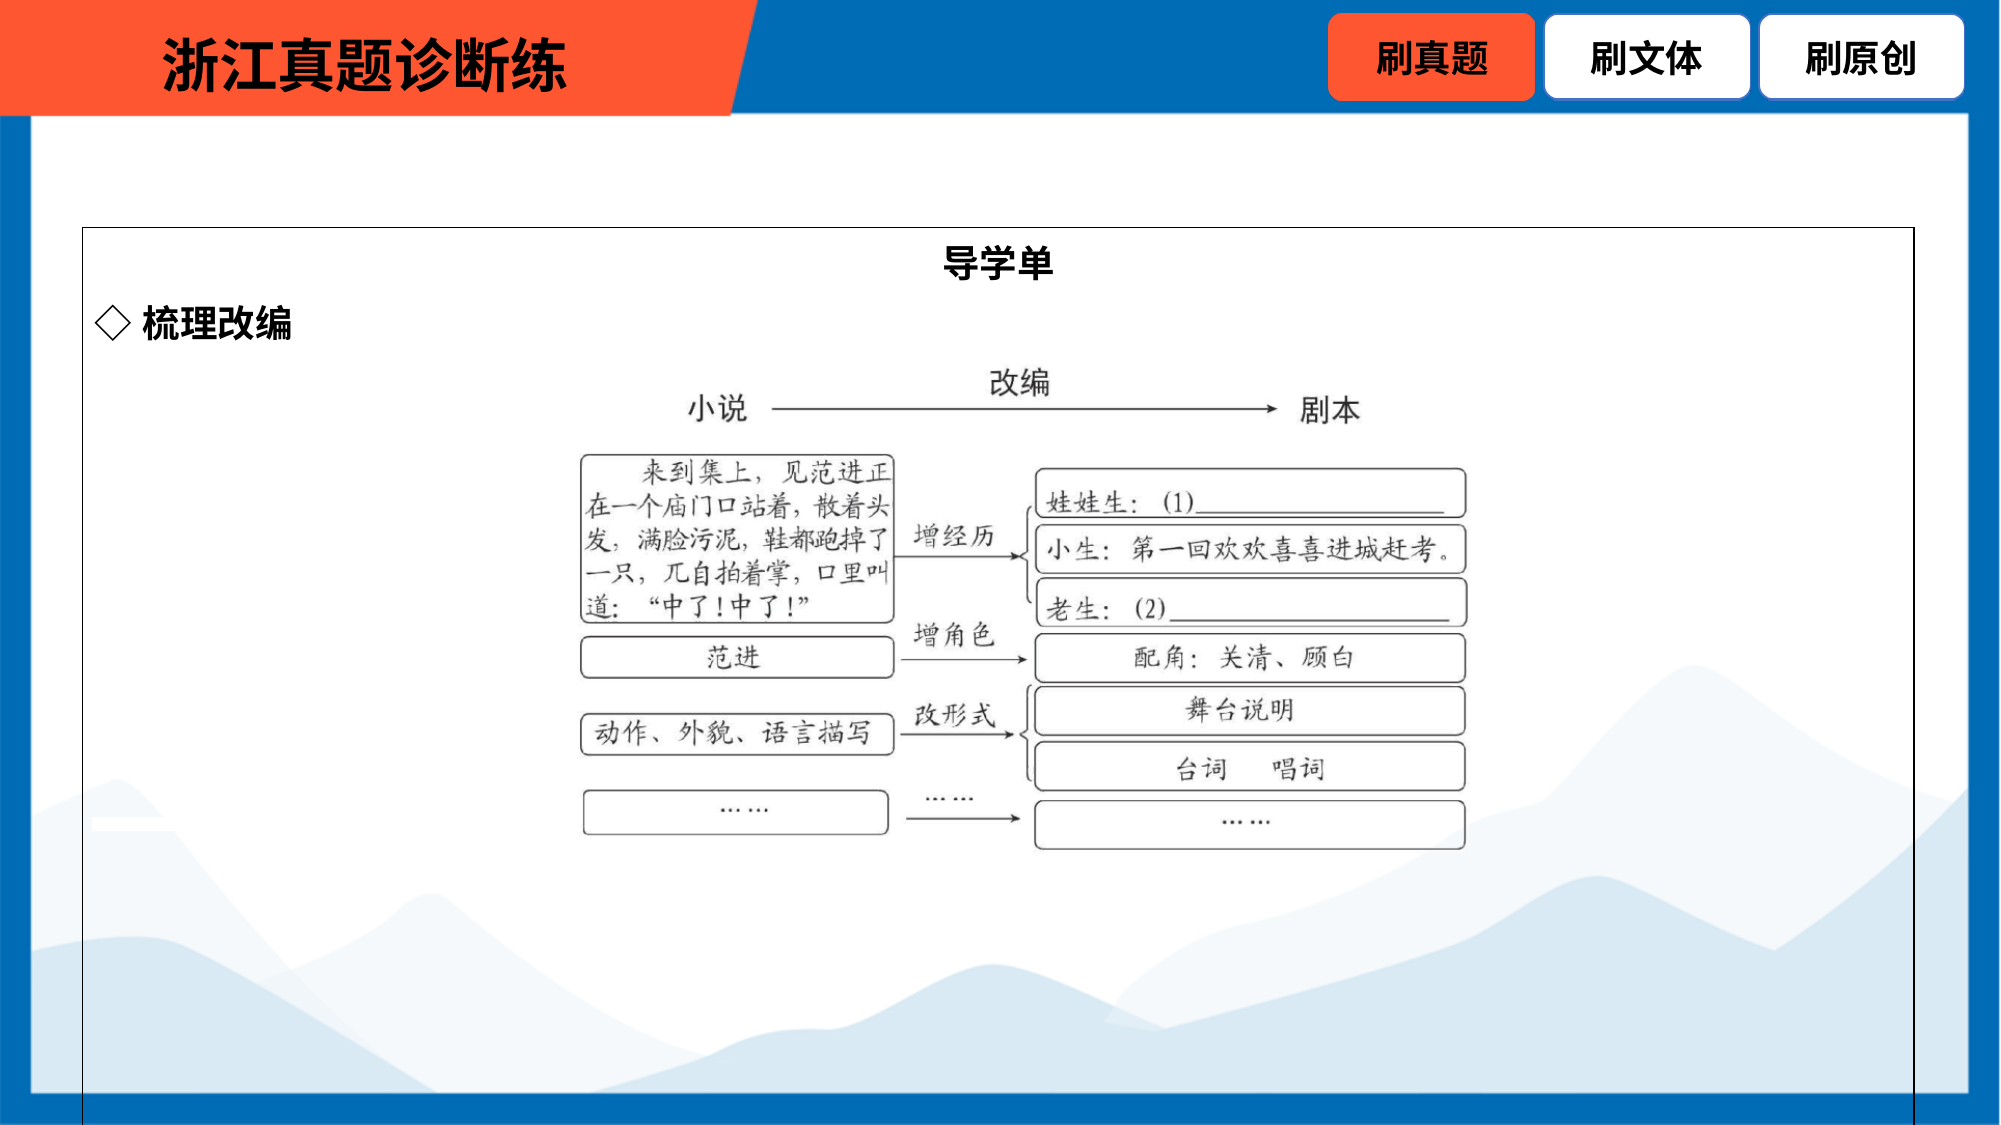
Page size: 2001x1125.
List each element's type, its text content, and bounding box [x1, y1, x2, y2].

picture [0, 0, 2000, 1125]
picture [495, 349, 1501, 859]
table_header 导学单 ◇梳理改编 ______________________________________________________________________________________________________________ ◇探究改编 从配角、主角入手，探究剧本创作者汪曾祺的改编意图。 [83, 228, 1913, 1125]
